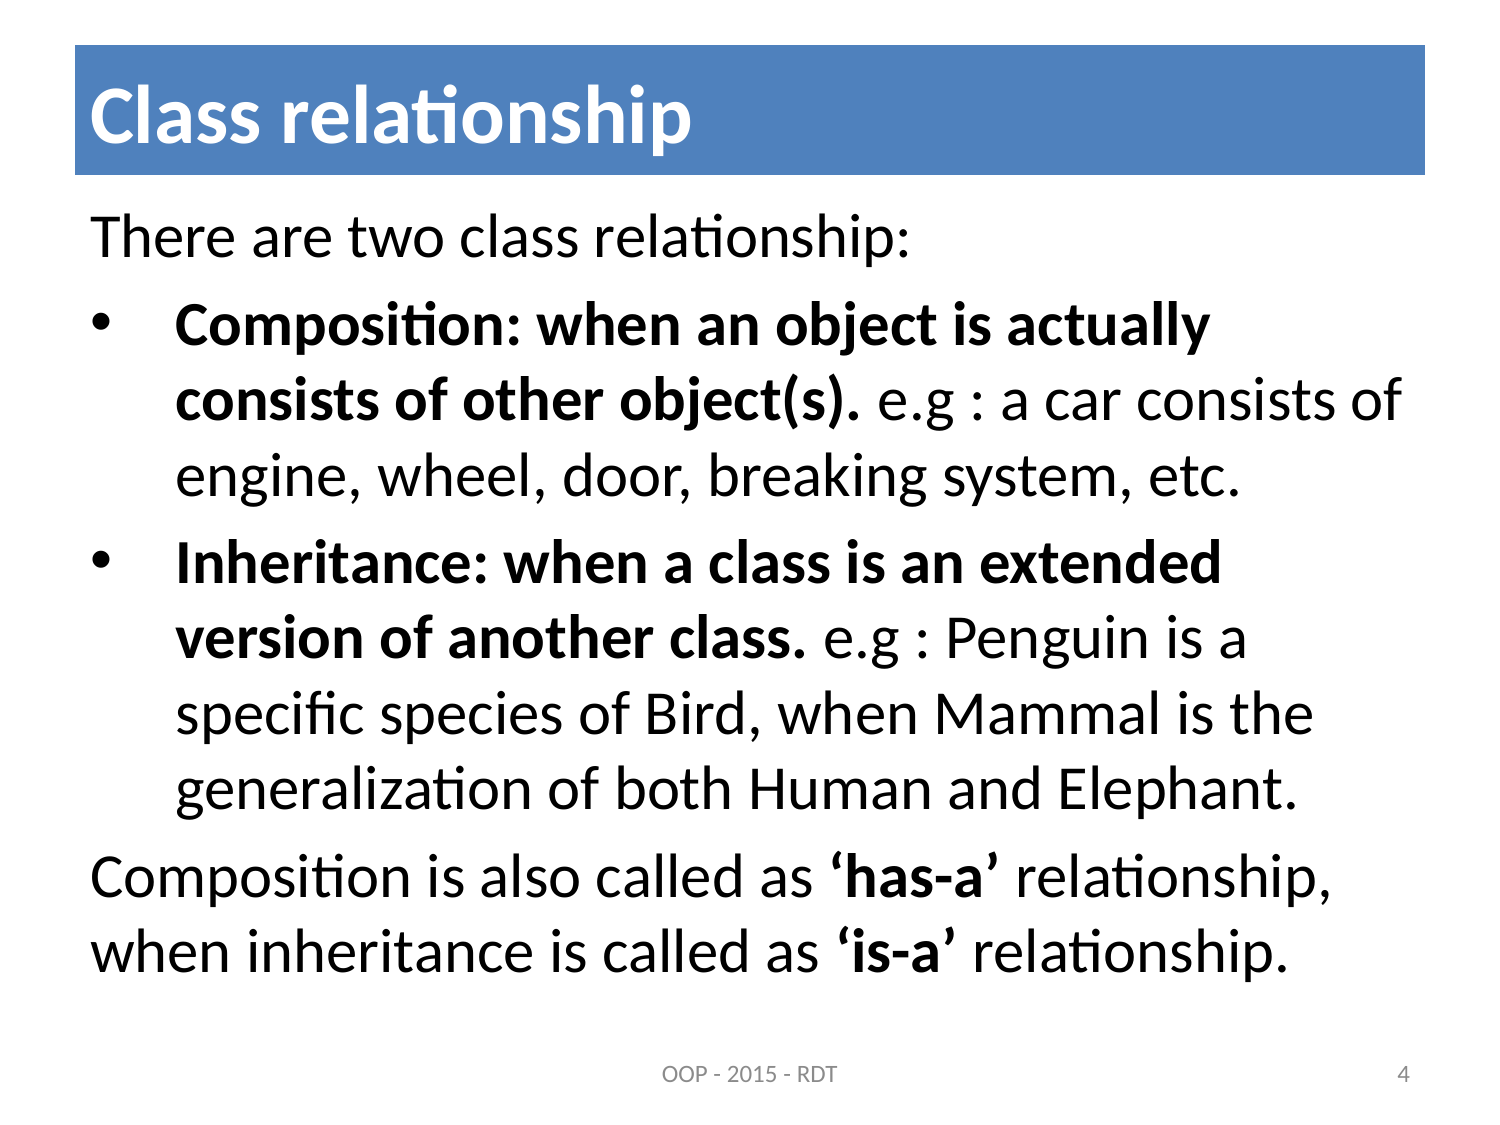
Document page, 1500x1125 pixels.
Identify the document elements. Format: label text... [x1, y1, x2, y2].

list There are two class relationship: Composition: when an object is actually consists of other object(s). e.g : a car consists of engine, wheel, door, breaking system, etc. Inheritance: when a class is an extended version of another class. e.g : Penguin is a specific species of Bird, when Mammal is the generalization of both Human and Elephant. Composition is also called as ‘has-a’ relationship, when inheritance is called as ‘is-a’ relationship. [75, 187, 1425, 1005]
footer OOP - 2015 - RDT [512, 1042, 988, 1103]
title Class relationship [75, 45, 1425, 175]
slide_number 4 [1074, 1042, 1425, 1103]
